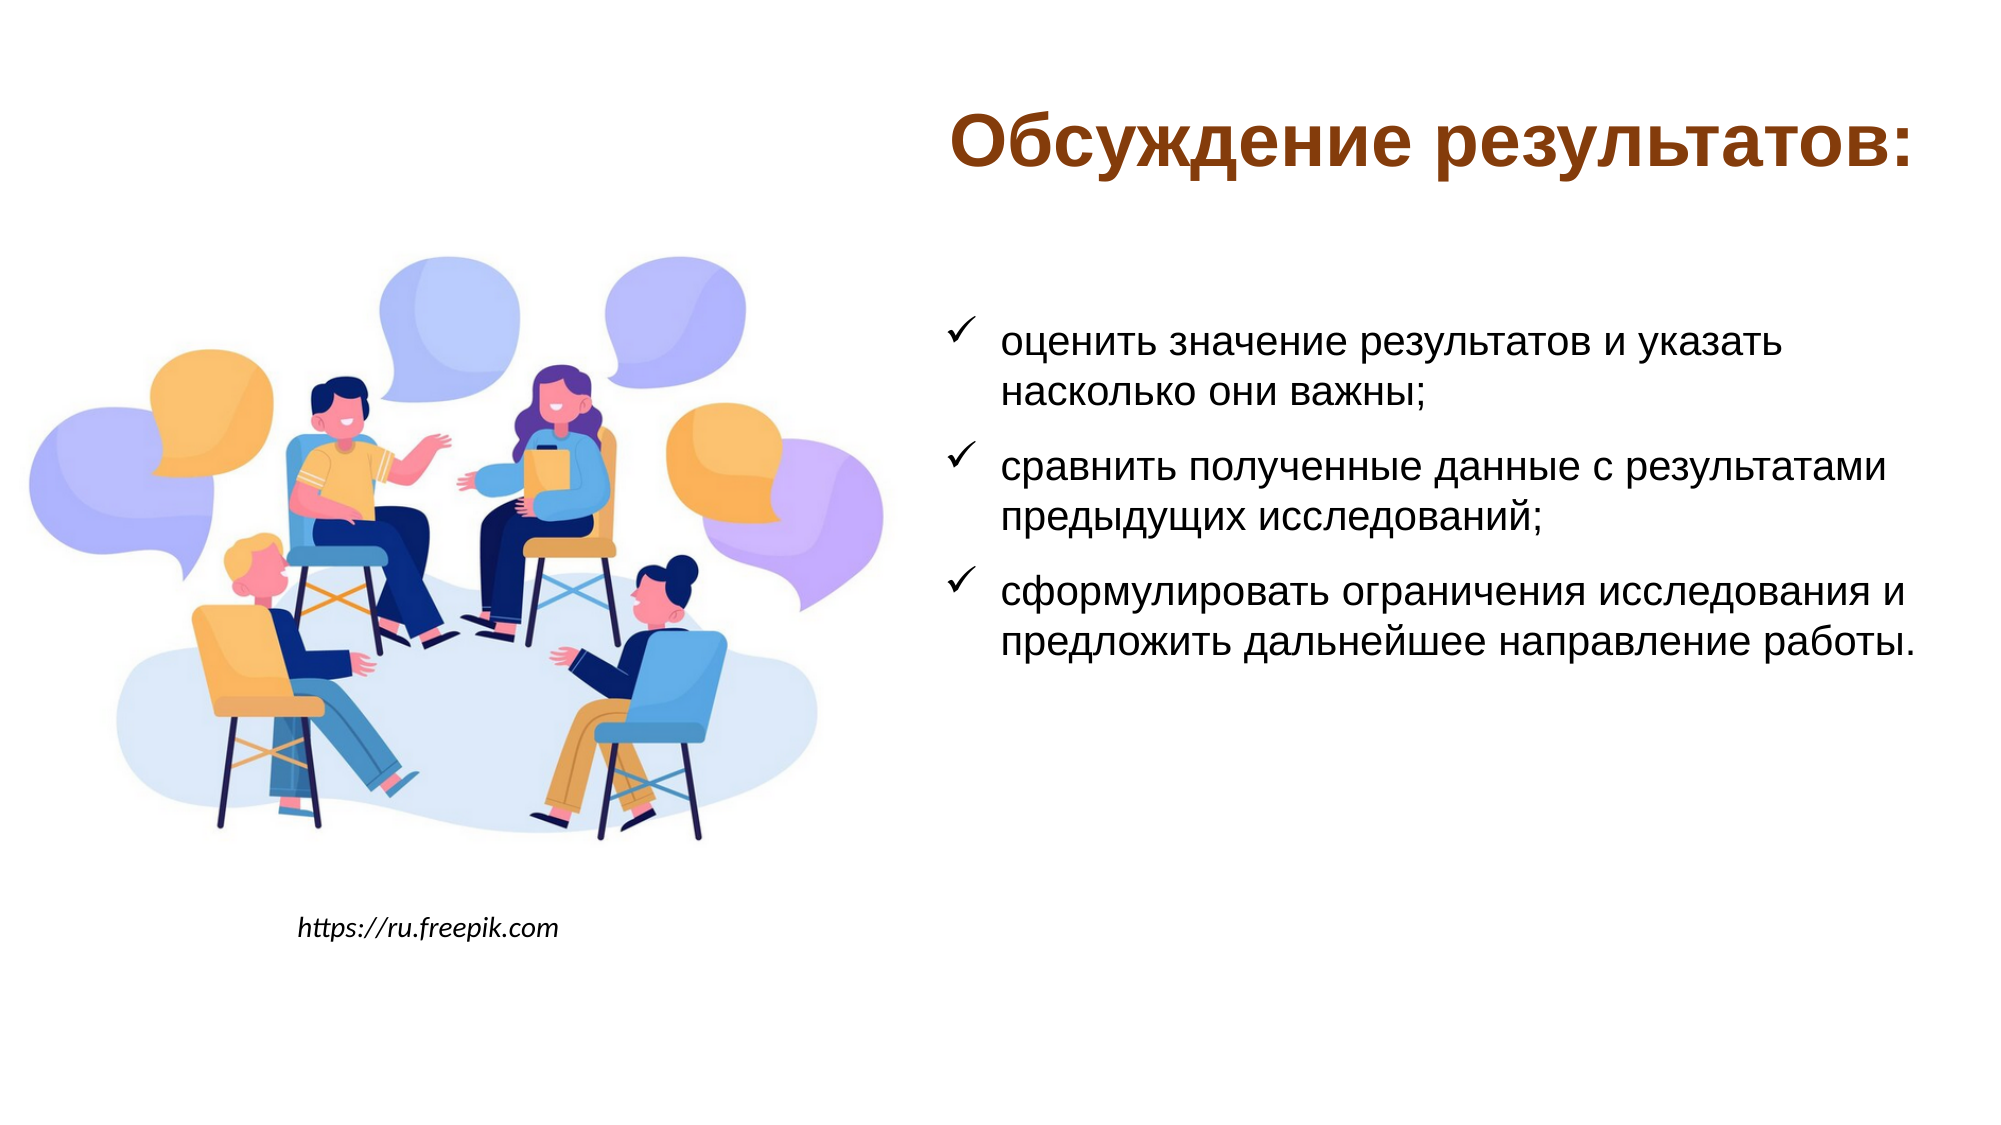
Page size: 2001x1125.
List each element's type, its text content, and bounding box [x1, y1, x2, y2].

text_box Обсуждение результатов: [807, 46, 2000, 239]
picture [15, 224, 908, 872]
text_box оценить значение результатов и указать насколько они важны; сравнить полученные данные с результатами предыдущих исследований; сформулировать ограничения исследования и предложить дальнейшее направление работы. [929, 306, 1937, 722]
text_box https://ru.freepik.com [197, 900, 659, 951]
